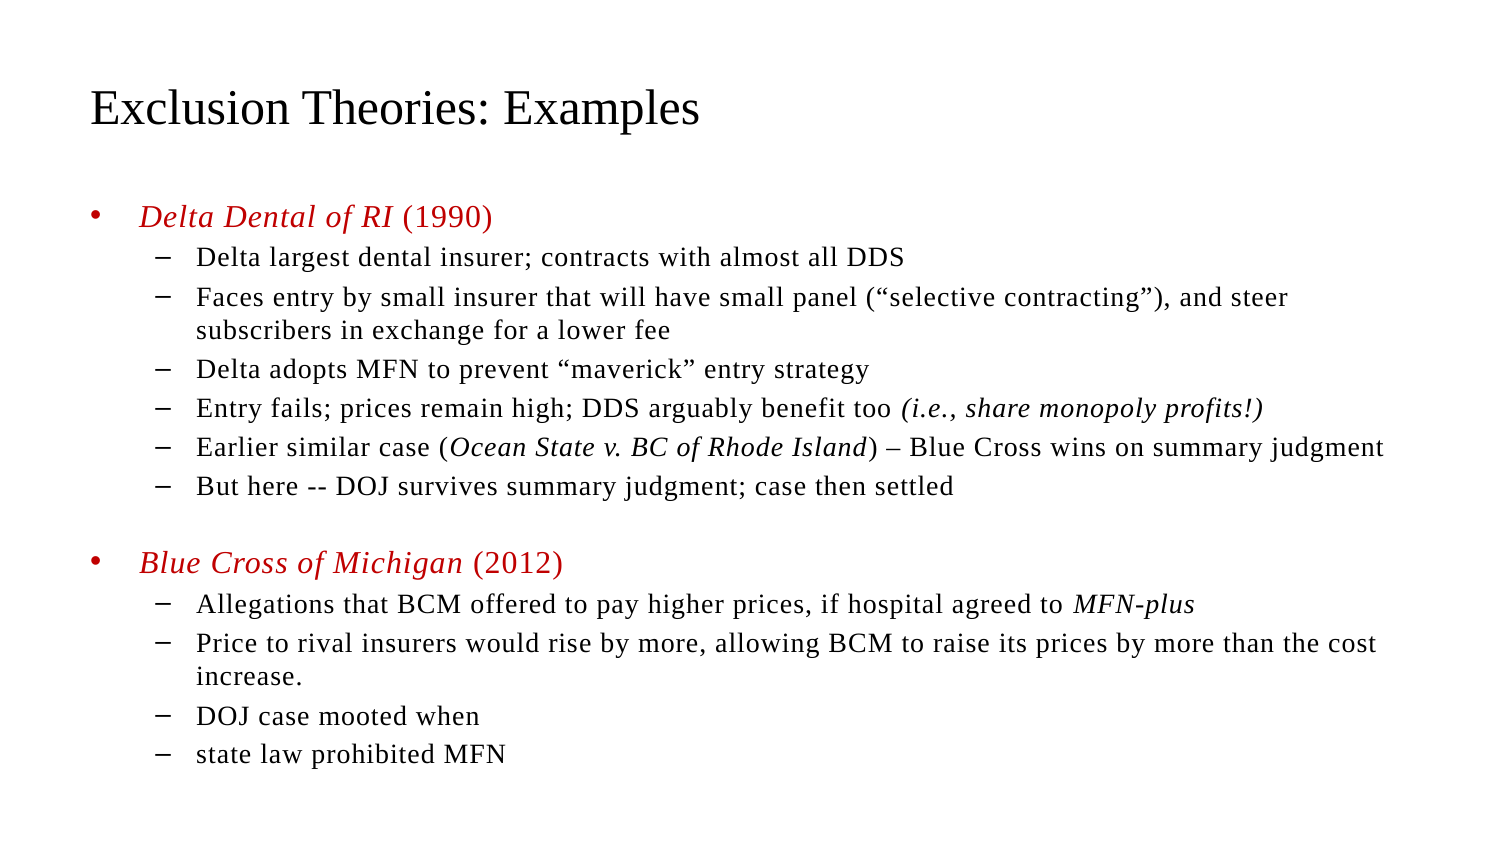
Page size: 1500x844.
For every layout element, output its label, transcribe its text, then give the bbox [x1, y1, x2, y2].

list Delta Dental of RI (1990) Delta largest dental insurer; contracts with almost all DDS Faces entry by small insurer that will have small panel (“selective contracting”), and steer subscribers in exchange for a lower fee Delta adopts MFN to prevent “maverick” entry strategy Entry fails; prices remain high; DDS arguably benefit too (i.e., share monopoly profits!) Earlier similar case (Ocean State v. BC of Rhode Island) – Blue Cross wins on summary judgment But here -- DOJ survives summary judgment; case then settled Blue Cross of Michigan (2012) Allegations that BCM offered to pay higher prices, if hospital agreed to MFN-plus Price to rival insurers would rise by more, allowing BCM to raise its prices by more than the cost increase. DOJ case mooted when state law prohibited MFN [75, 187, 1425, 816]
title Exclusion Theories: Examples [75, 33, 1425, 175]
